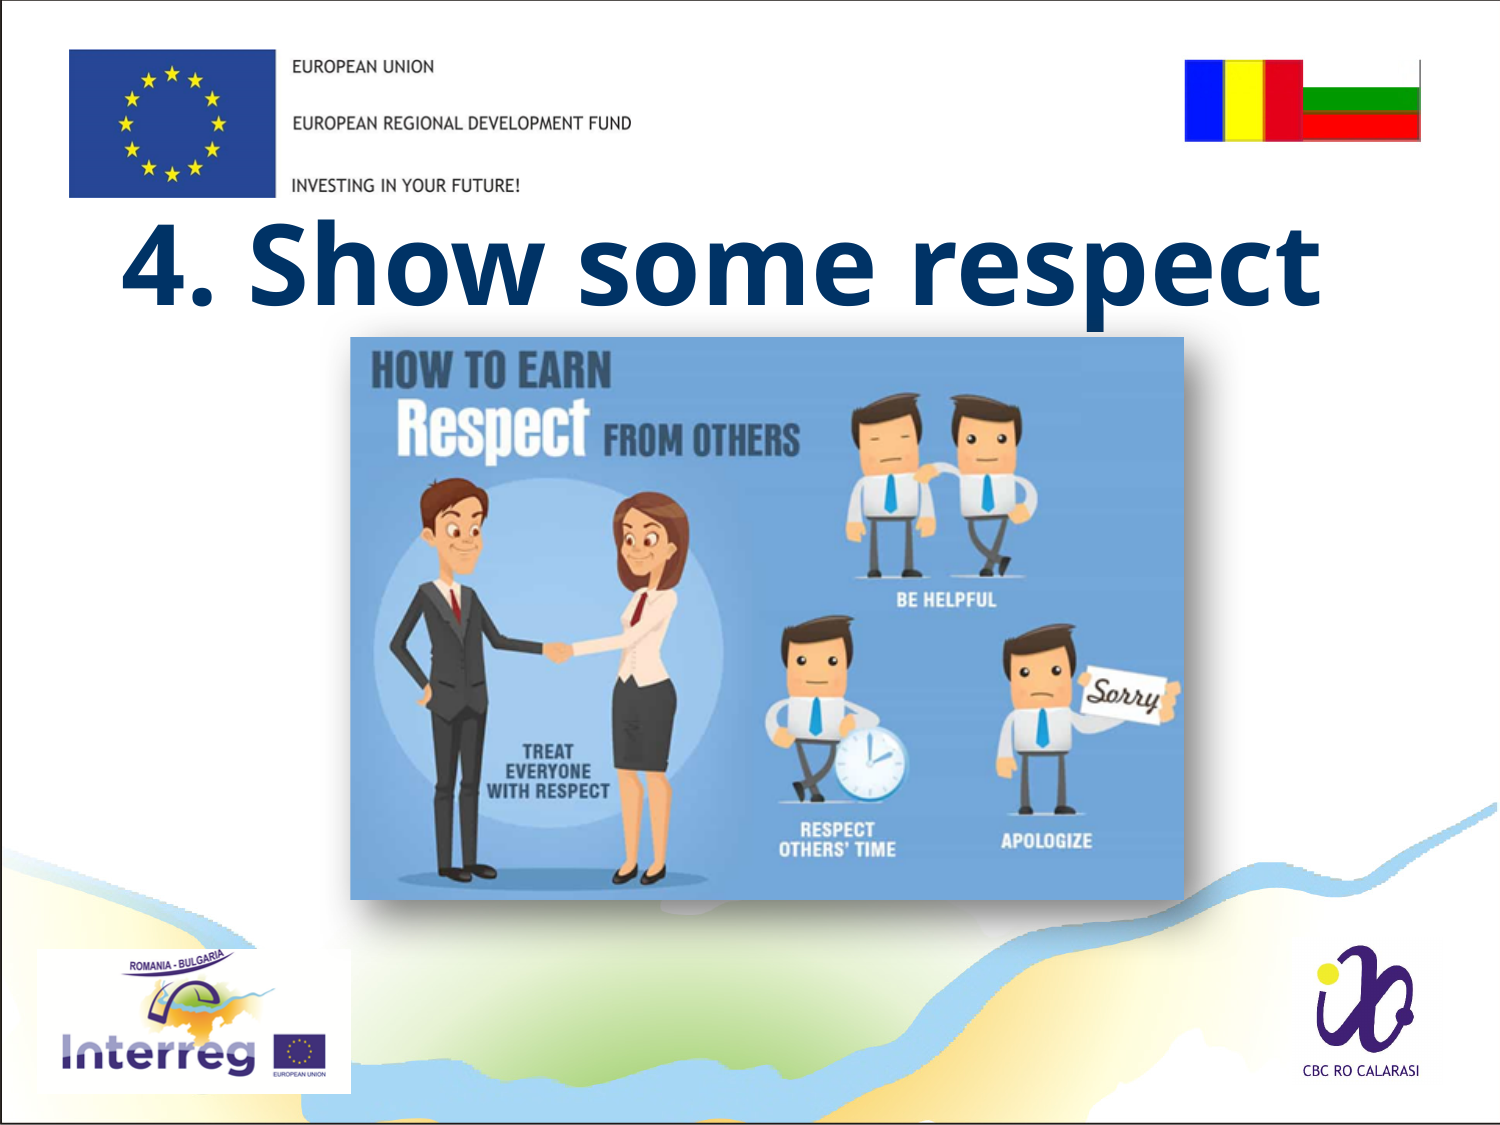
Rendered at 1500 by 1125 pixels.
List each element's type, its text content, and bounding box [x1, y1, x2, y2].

list 4. Show some respect [62, 184, 1413, 594]
picture [0, 0, 1500, 1125]
